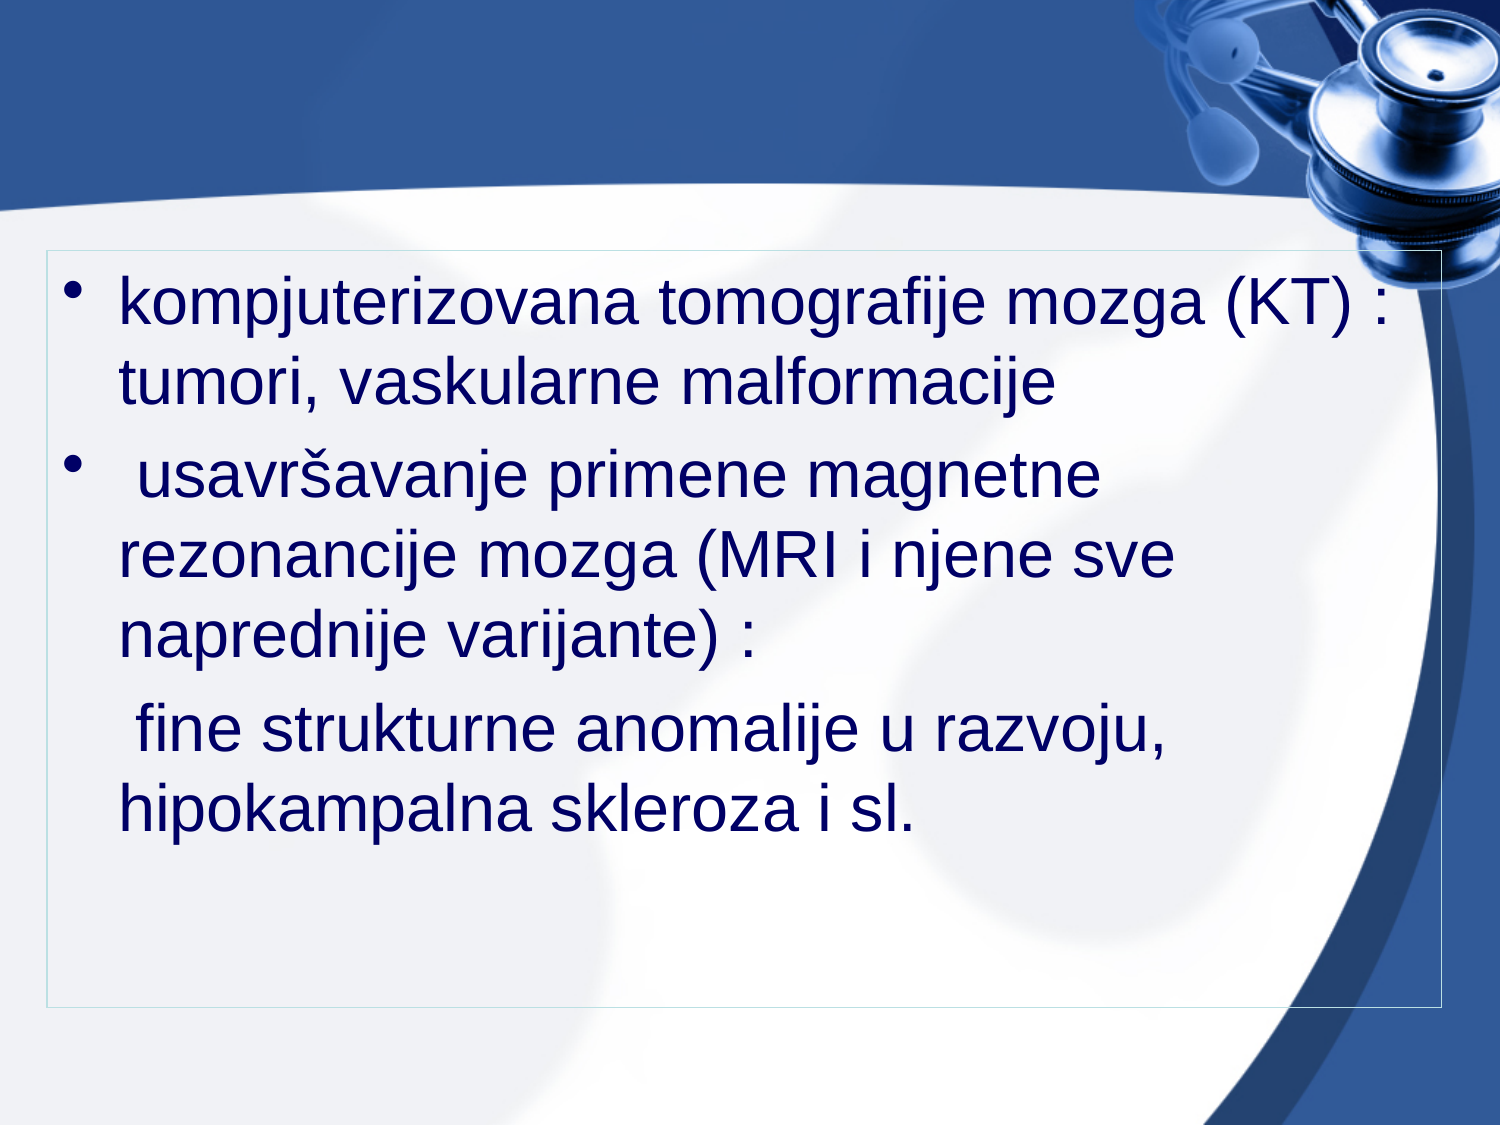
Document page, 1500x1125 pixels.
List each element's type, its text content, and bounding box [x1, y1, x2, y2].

picture [0, 0, 1500, 1125]
slide_number 15 [937, 1062, 1294, 1101]
list kompjuterizovana tomografije mozga (KT) : tumori, vaskularne malformacije usavršavanje primene magnetne rezonancije mozga (MRI i njene sve naprednije varijante) : fine strukturne anomalije u razvoju, hipokampalna skleroza i sl. [46, 250, 1442, 1008]
